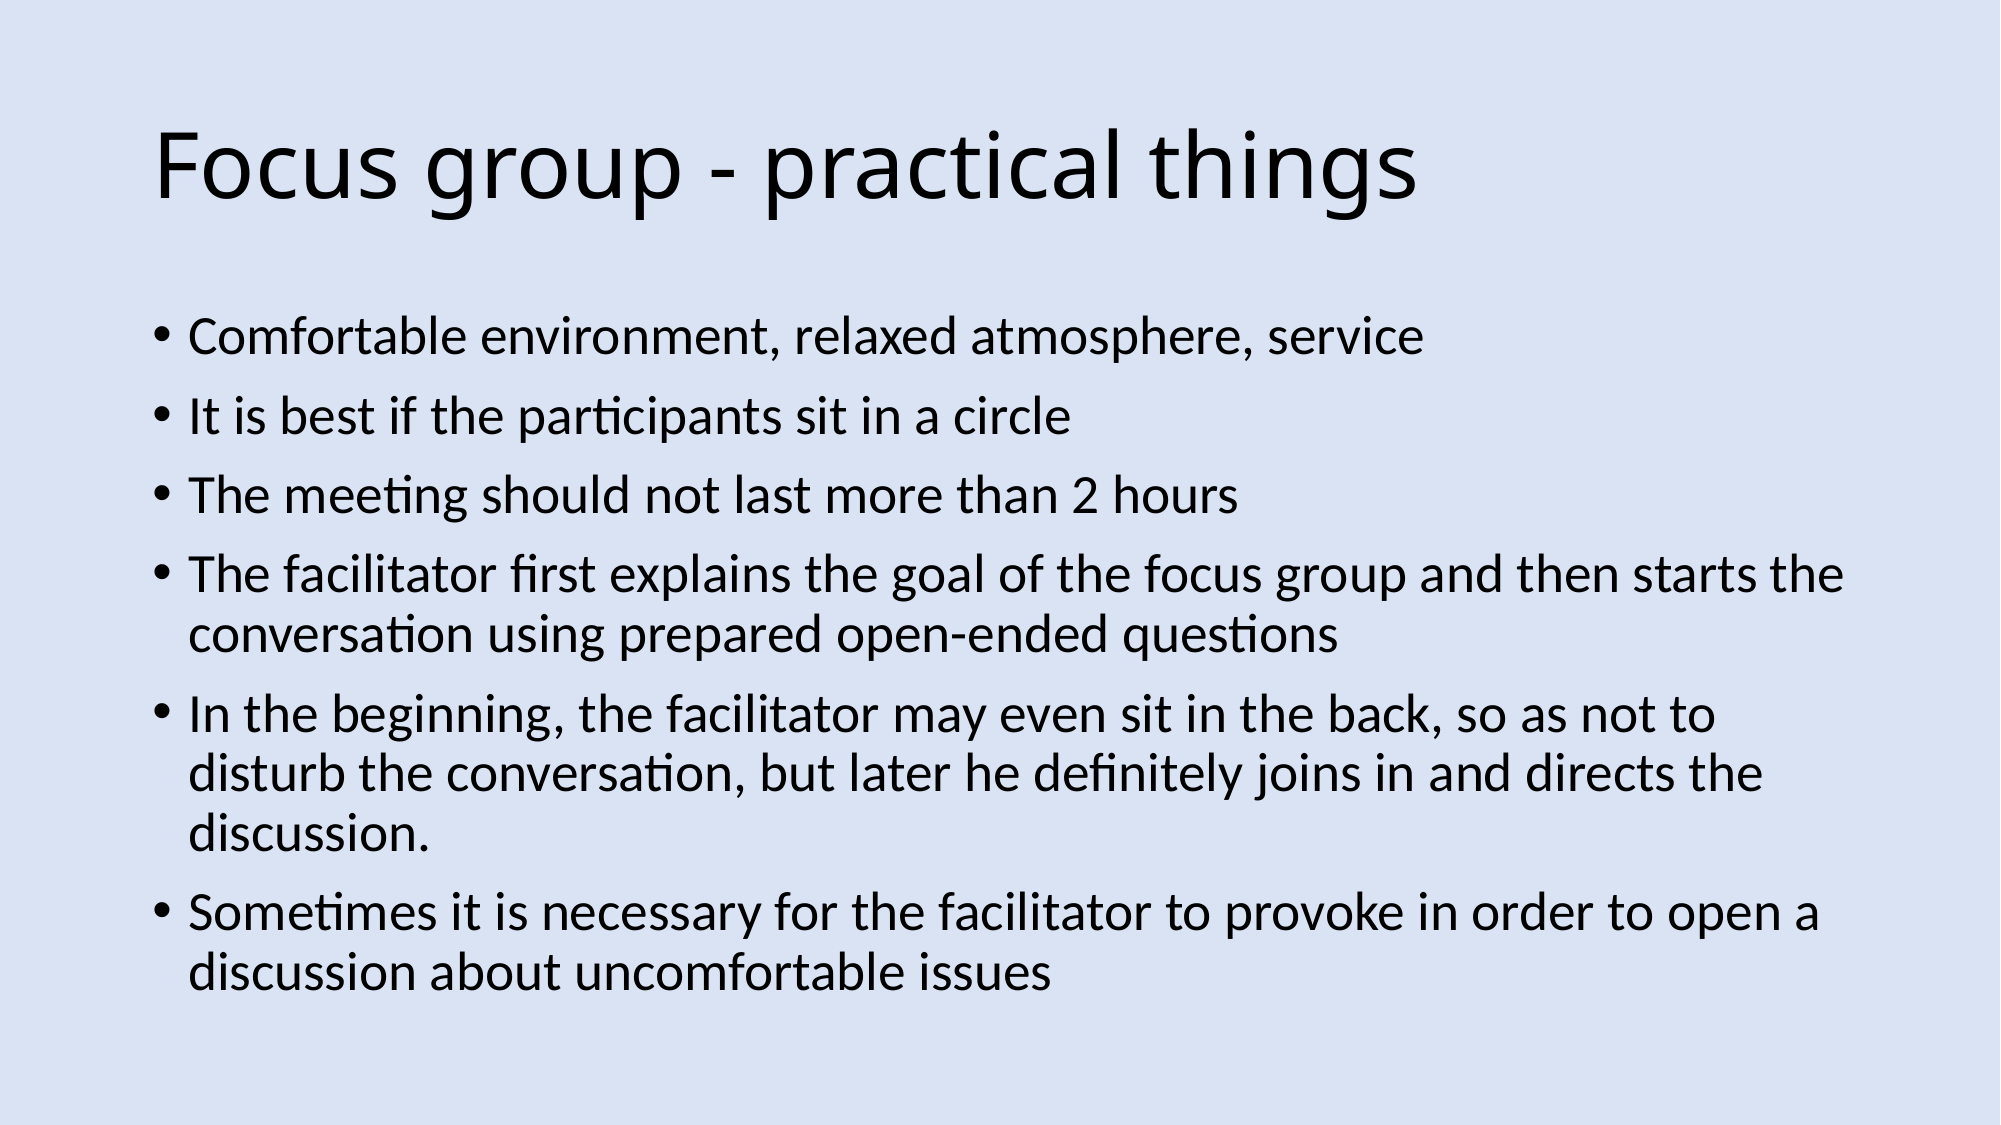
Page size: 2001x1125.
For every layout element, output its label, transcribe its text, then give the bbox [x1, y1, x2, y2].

list Comfortable environment, relaxed atmosphere, service It is best if the participants sit in a circle The meeting should not last more than 2 hours The facilitator first explains the goal of the focus group and then starts the conversation using prepared open-ended questions In the beginning, the facilitator may even sit in the back, so as not to disturb the conversation, but later he definitely joins in and directs the discussion. Sometimes it is necessary for the facilitator to provoke in order to open a discussion about uncomfortable issues [137, 299, 1863, 1014]
title Focus group - practical things [137, 59, 1863, 278]
